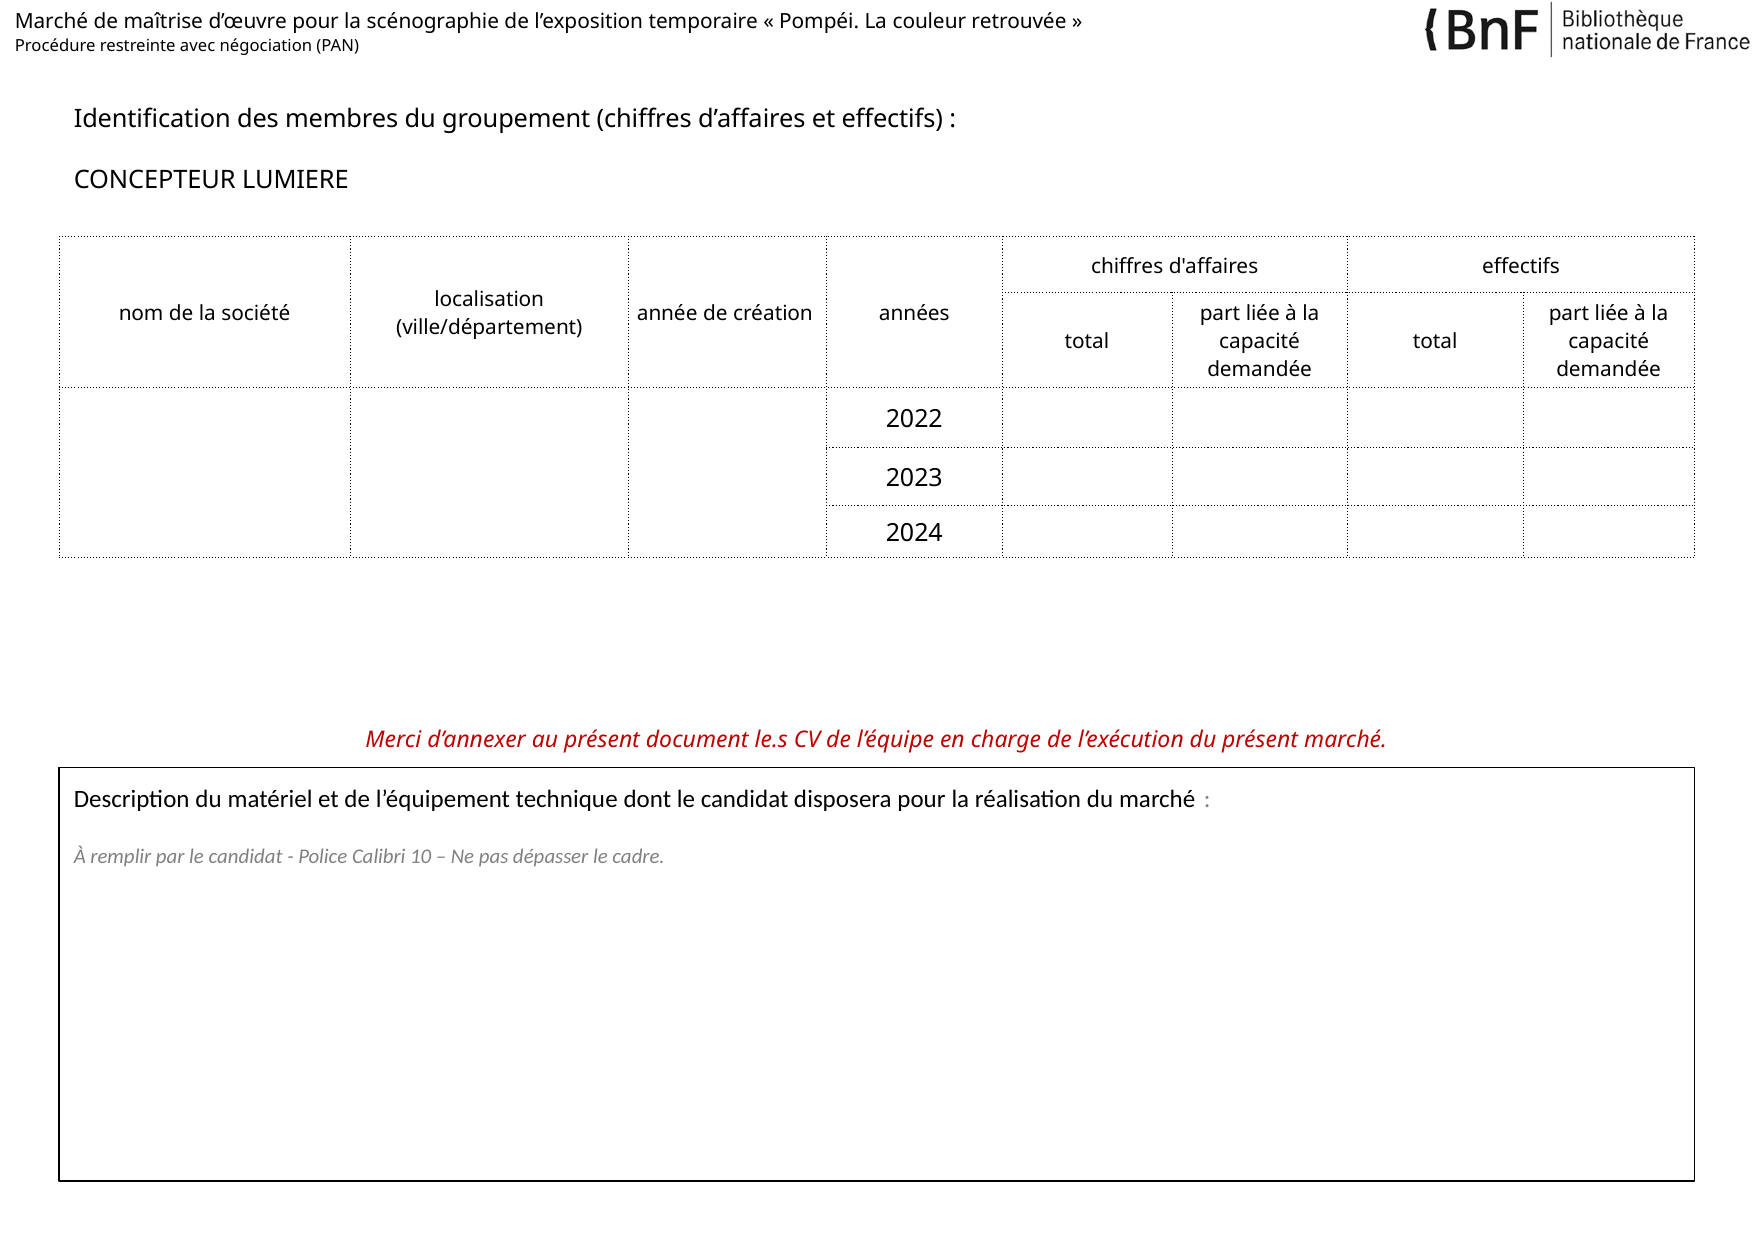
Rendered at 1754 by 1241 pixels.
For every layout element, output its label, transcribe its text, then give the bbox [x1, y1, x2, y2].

table_header effectifs [1347, 237, 1695, 292]
table_cell part liée à la capacité demandée [1523, 292, 1695, 387]
text_box Marché de maîtrise d’œuvre pour la scénographie de l’exposition temporaire « Pompéi. La couleur retrouvée » Procédure restreinte avec négociation (PAN) [0, 0, 1422, 59]
table_cell [1523, 387, 1695, 447]
table_header localisation (ville/département) [350, 237, 629, 387]
table_cell [1002, 387, 1172, 447]
table_cell total [1347, 292, 1523, 387]
table_cell [1002, 505, 1172, 557]
table_cell 2022 [826, 387, 1002, 447]
table_cell [629, 387, 826, 557]
table_cell [1172, 387, 1347, 447]
table_cell [1347, 505, 1523, 557]
text_box Identification des membres du groupement (chiffres d’affaires et effectifs) : CONCEPTEUR LUMIERE [58, 59, 1695, 237]
table_header chiffres d'affaires [1002, 237, 1347, 292]
table_cell part liée à la capacité demandée [1172, 292, 1347, 387]
table_cell [350, 387, 629, 557]
table_header années [826, 237, 1002, 387]
text_box Description du matériel et de l’équipement technique dont le candidat disposera pour la réalisation du marché : À remplir par le candidat - Police Calibri 10 – Ne pas dépasser le cadre. [58, 767, 1695, 1181]
table_cell total [1002, 292, 1172, 387]
table_header année de création [629, 237, 826, 387]
table_cell [1347, 387, 1523, 447]
table_cell [1347, 447, 1523, 505]
table_header nom de la société [59, 237, 350, 387]
table_cell 2023 [826, 447, 1002, 505]
table_cell [1172, 505, 1347, 557]
table_cell [59, 387, 350, 557]
picture [1422, 0, 1754, 59]
table_cell 2024 [826, 505, 1002, 557]
table_cell [1523, 447, 1695, 505]
table_cell [1002, 447, 1172, 505]
table_cell [1523, 505, 1695, 557]
table_cell [1172, 447, 1347, 505]
text_box Merci d’annexer au présent document le.s CV de l’équipe en charge de l’exécution du présent marché. [0, 708, 1754, 768]
